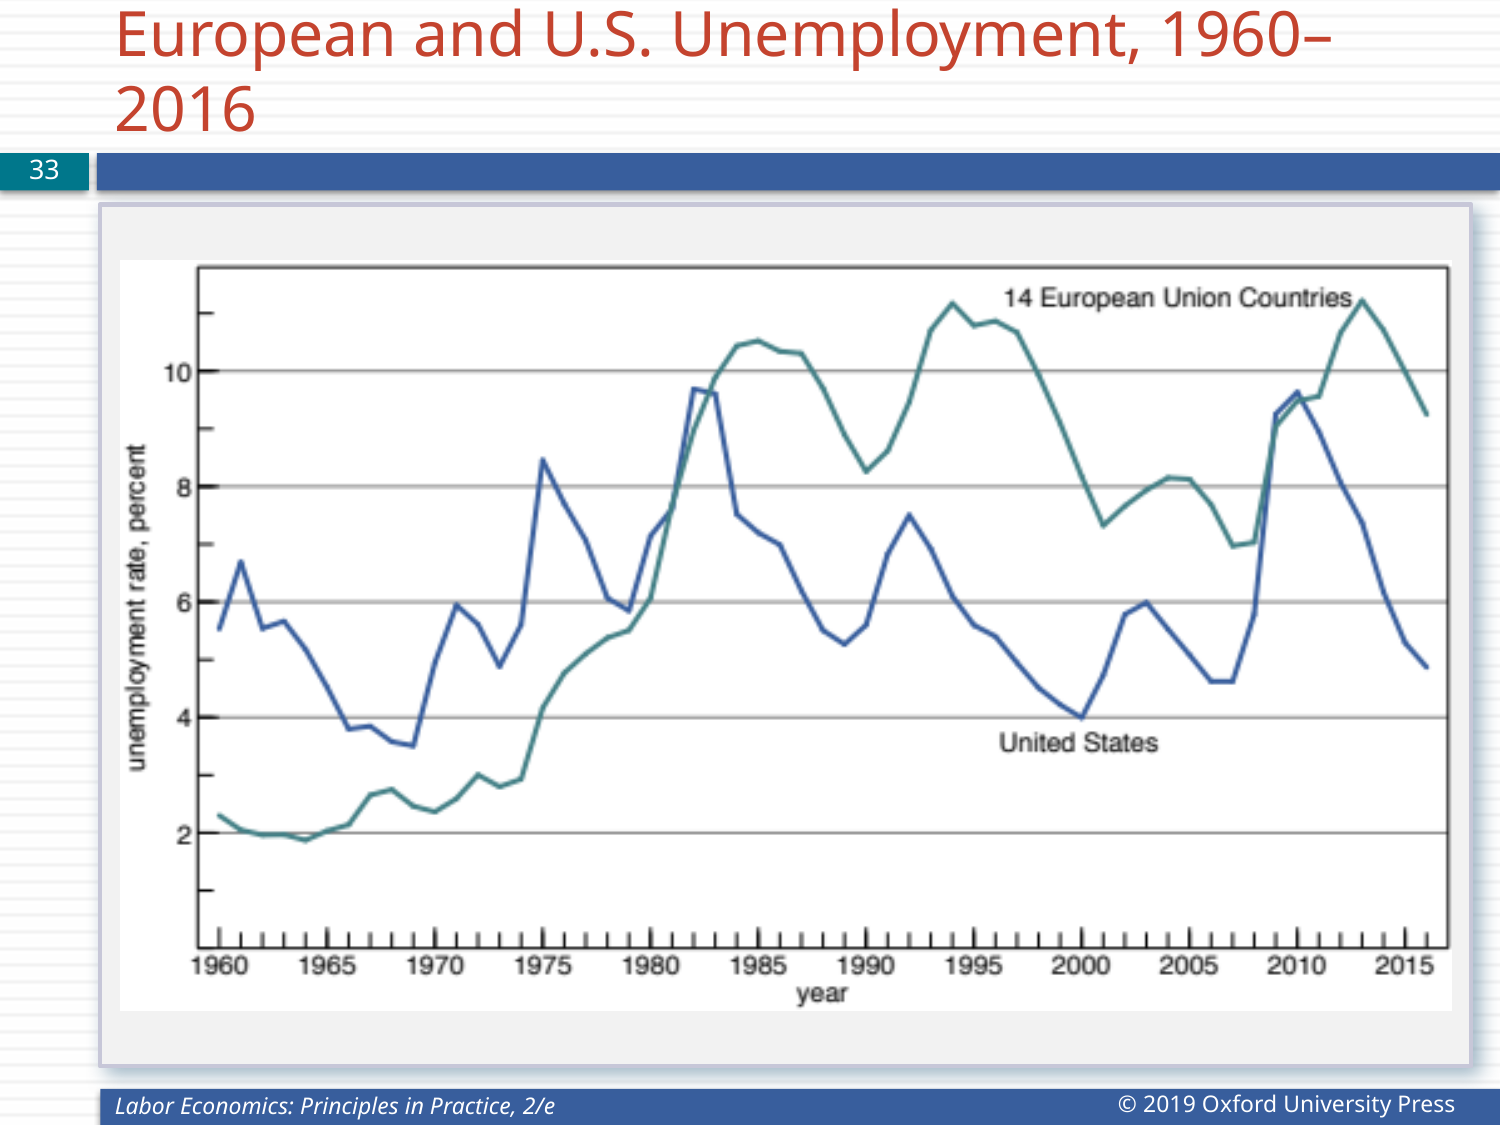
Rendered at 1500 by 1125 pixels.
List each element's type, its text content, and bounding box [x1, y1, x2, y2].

footer © 2019 Oxford University Press [825, 1090, 1471, 1125]
picture [119, 259, 1453, 1011]
slide_number 32 [0, 153, 89, 191]
title European and U.S. Unemployment, 1960–2016 [99, 1, 1472, 136]
slide_number Labor Economics: Principles in Practice, 2/e [99, 1090, 745, 1125]
